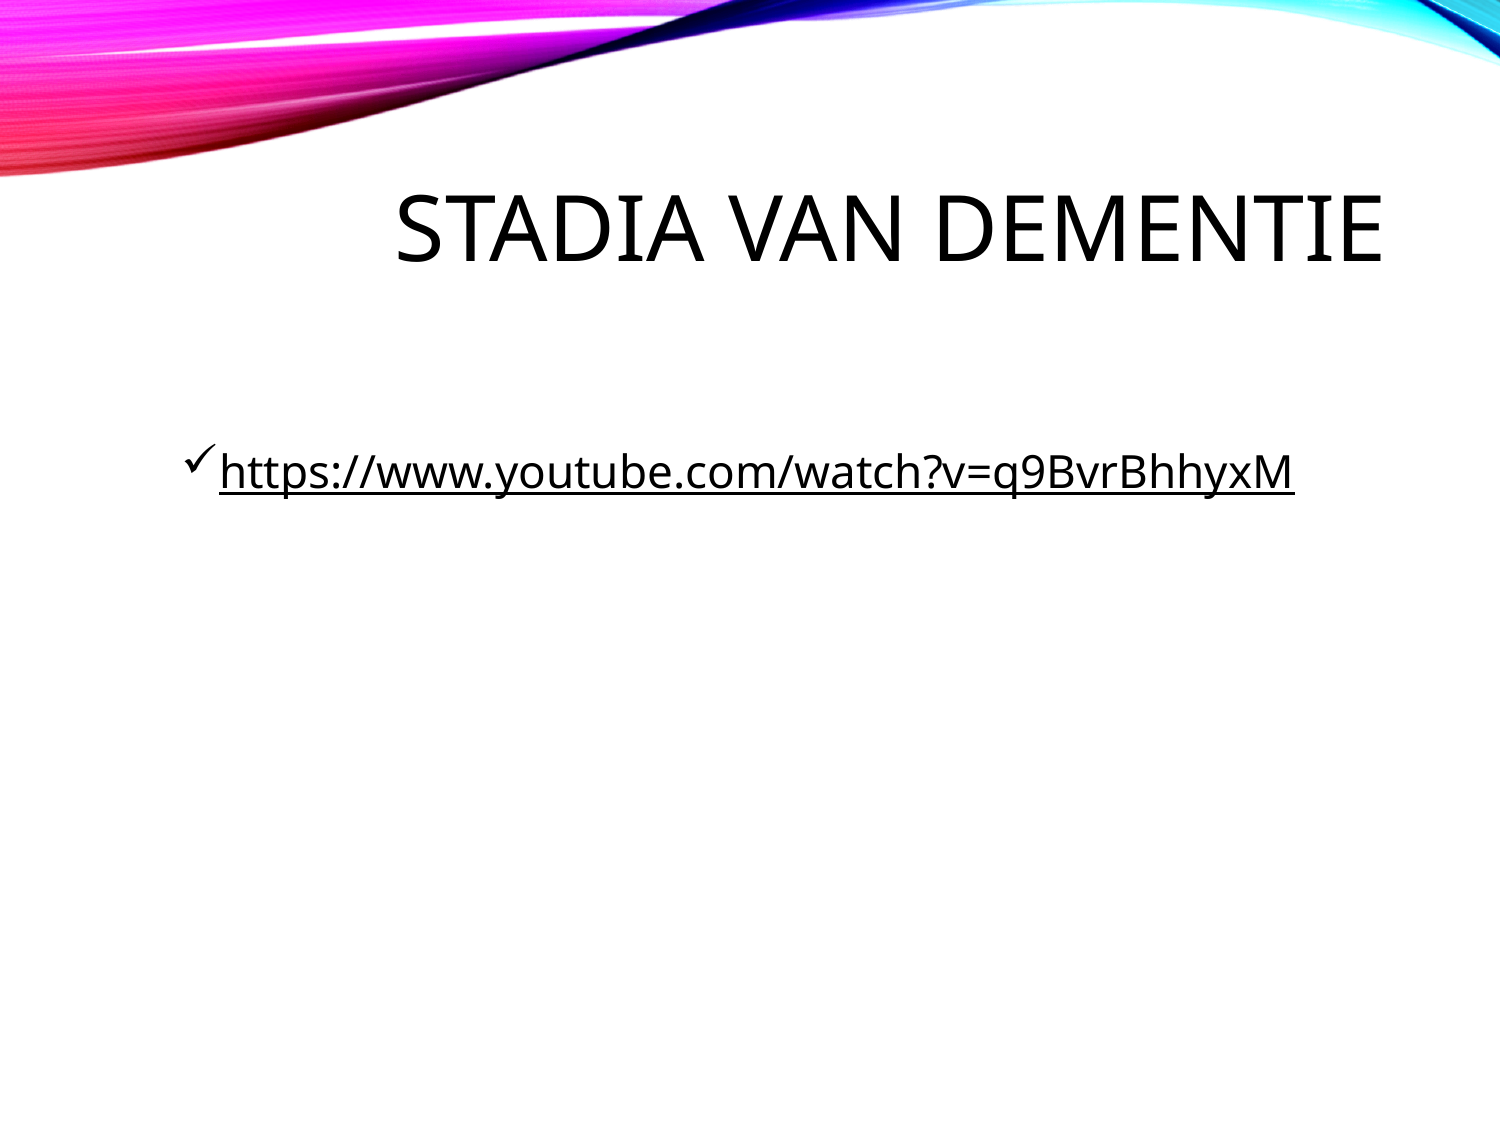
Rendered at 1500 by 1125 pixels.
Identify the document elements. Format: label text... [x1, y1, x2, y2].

picture [0, 0, 1500, 178]
title Stadia van dementie [356, 125, 1403, 338]
list https://www.youtube.com/watch?v=q9BvrBhhyxM [97, 360, 1403, 1028]
